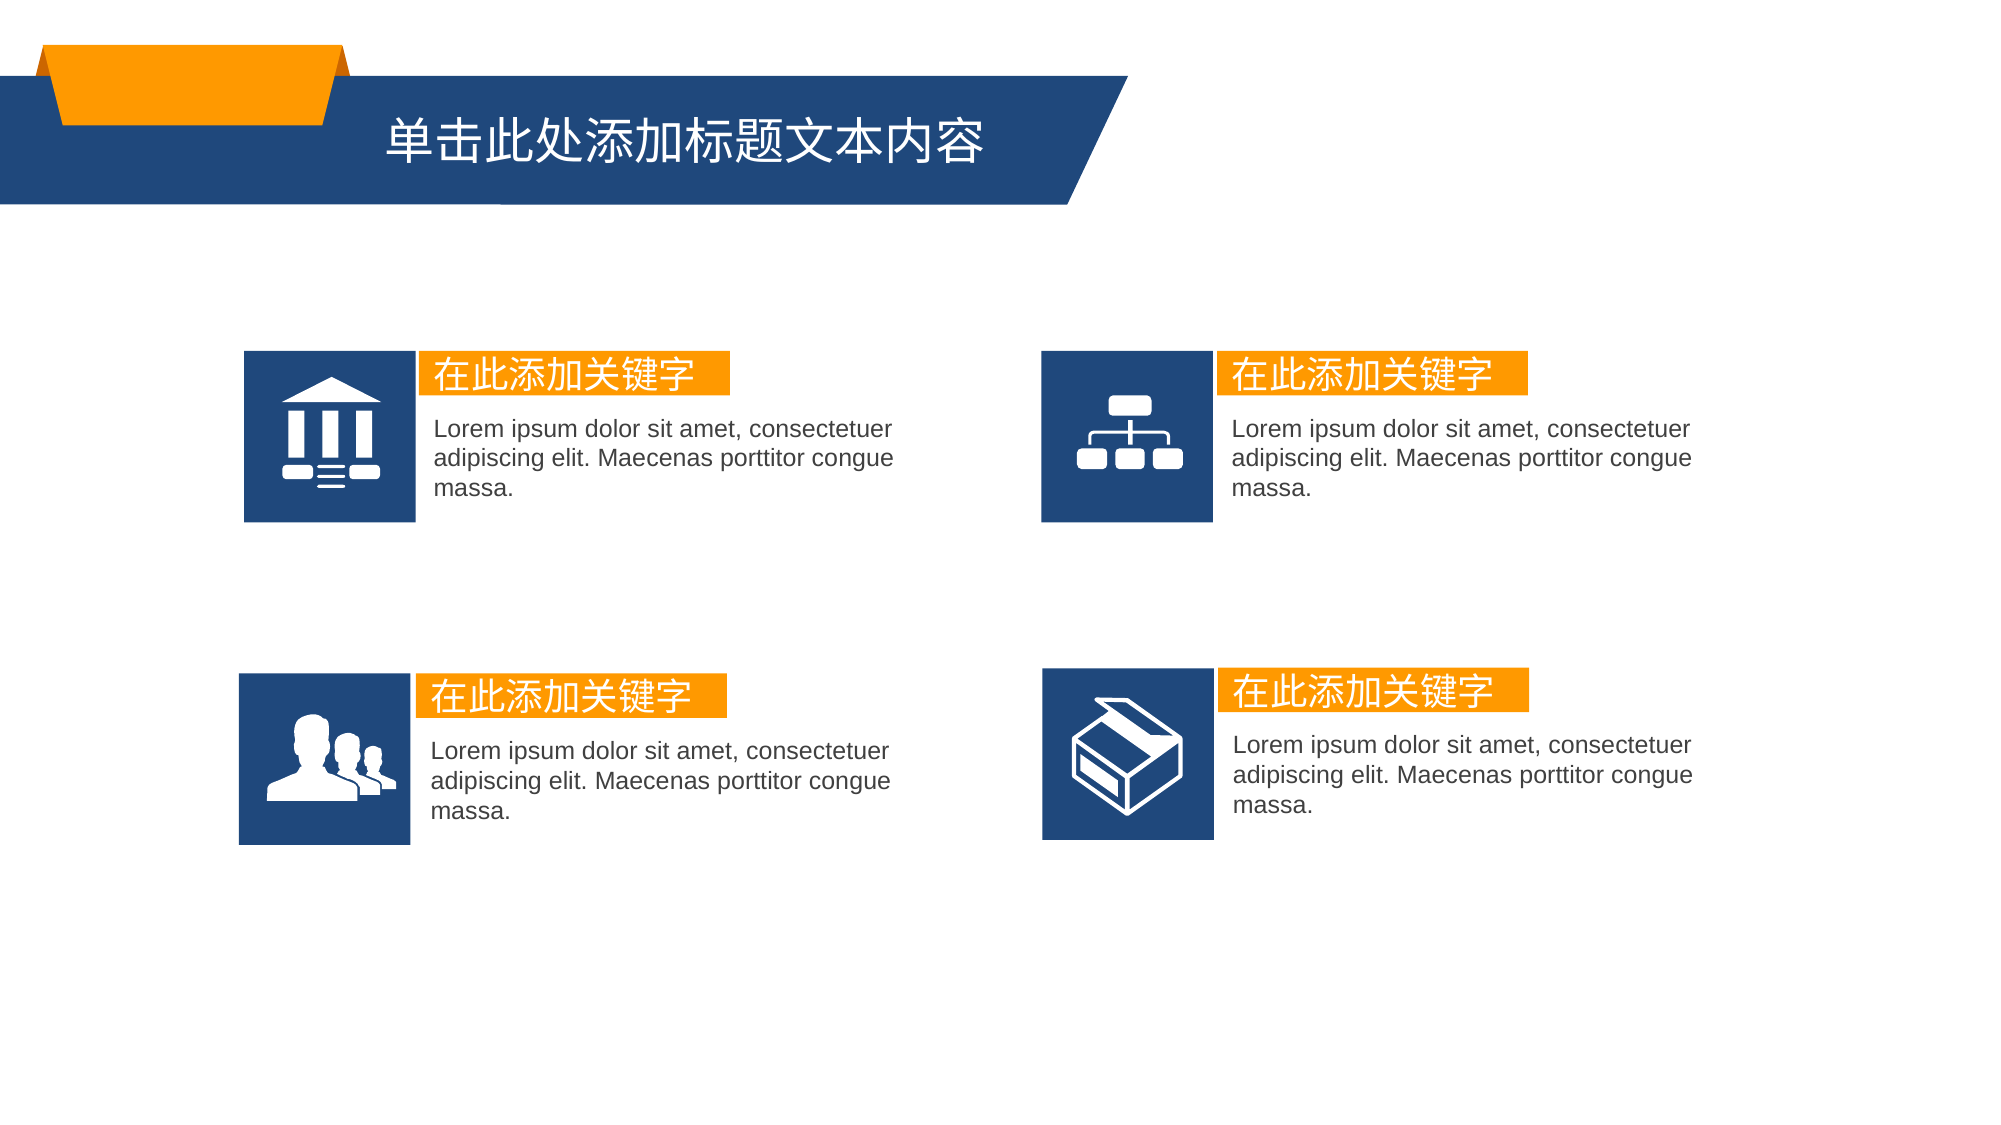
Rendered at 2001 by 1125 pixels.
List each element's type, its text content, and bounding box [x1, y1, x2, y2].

text_box 在此添加关键字 [1216, 350, 1529, 396]
text_box [1041, 667, 1215, 841]
text_box 单击此处添加标题文本内容 [364, 99, 1006, 180]
text_box Lorem ipsum dolor sit amet, consectetuer adipiscing elit. Maecenas porttitor congue massa. [1211, 402, 1731, 512]
text_box [1040, 350, 1214, 523]
text_box [35, 47, 48, 74]
text_box Lorem ipsum dolor sit amet, consectetuer adipiscing elit. Maecenas porttitor congue massa. [1212, 718, 1733, 829]
text_box [41, 43, 344, 127]
text_box [337, 47, 351, 74]
text_box [243, 350, 417, 523]
text_box [266, 714, 397, 801]
text_box Lorem ipsum dolor sit amet, consectetuer adipiscing elit. Maecenas porttitor congue massa. [413, 402, 933, 512]
text_box [238, 672, 411, 846]
text_box 在此添加关键字 [415, 672, 728, 719]
text_box [1071, 697, 1183, 816]
text_box [0, 74, 1130, 206]
text_box Lorem ipsum dolor sit amet, consectetuer adipiscing elit. Maecenas porttitor congue massa. [410, 724, 930, 835]
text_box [281, 376, 382, 488]
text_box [1077, 395, 1184, 470]
text_box 在此添加关键字 [1217, 667, 1530, 713]
text_box 在此添加关键字 [418, 350, 731, 396]
